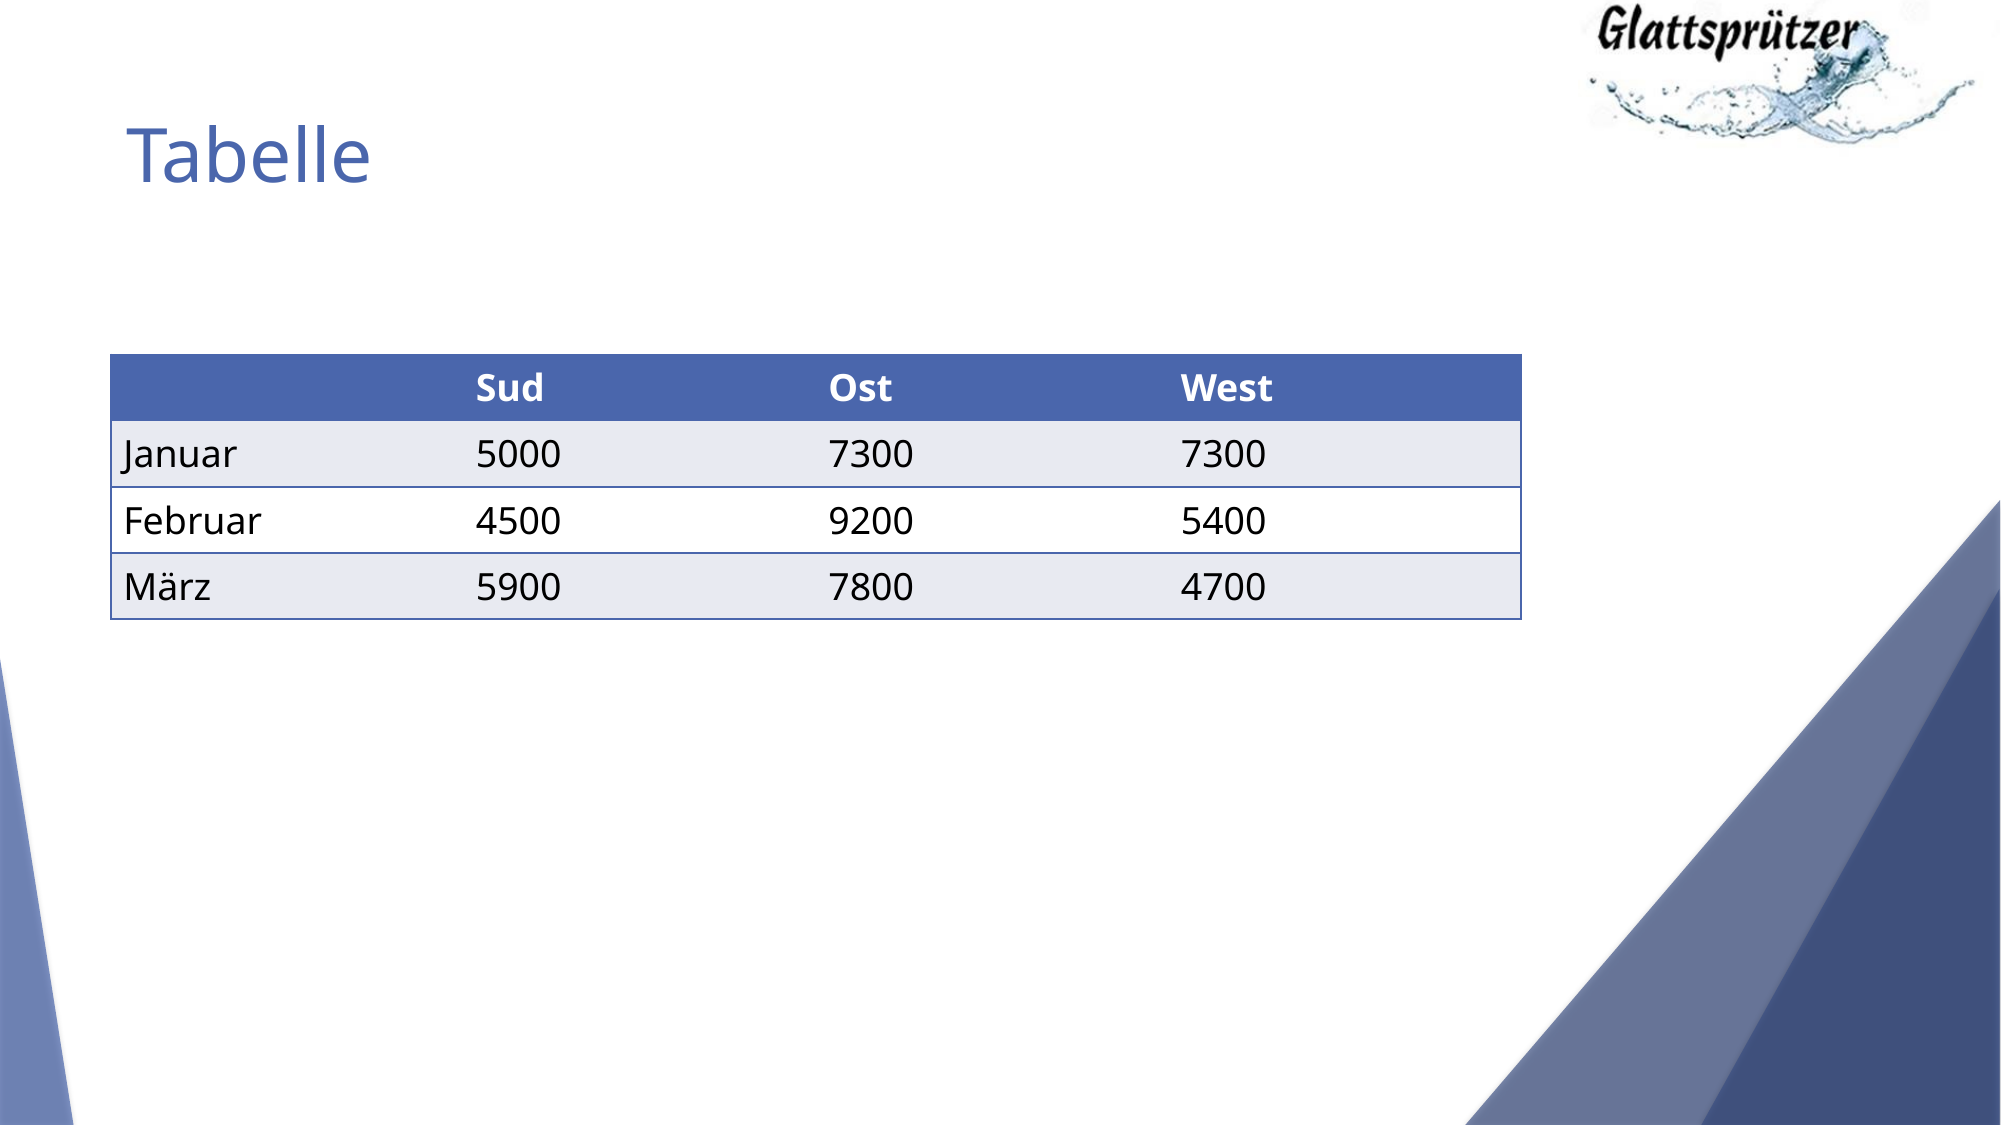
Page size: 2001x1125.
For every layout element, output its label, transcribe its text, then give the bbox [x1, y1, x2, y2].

table_header West [1169, 355, 1520, 420]
table_cell 4700 [1169, 554, 1520, 618]
table_cell 7300 [816, 421, 1169, 486]
table_header [112, 355, 464, 420]
table_cell 7800 [816, 554, 1169, 618]
table_cell 5000 [464, 421, 816, 486]
table_cell 5400 [1169, 488, 1520, 552]
table_cell 5900 [464, 554, 816, 618]
table_cell Januar [112, 421, 464, 486]
table_cell 4500 [464, 488, 816, 552]
table_cell Februar [112, 488, 464, 552]
title Tabelle [111, 99, 1522, 317]
picture [1578, 0, 2000, 172]
table_cell März [112, 554, 464, 618]
table_header Ost [816, 355, 1169, 420]
table_cell 7300 [1169, 421, 1520, 486]
table_cell 9200 [816, 488, 1169, 552]
table_header Sud [464, 355, 816, 420]
